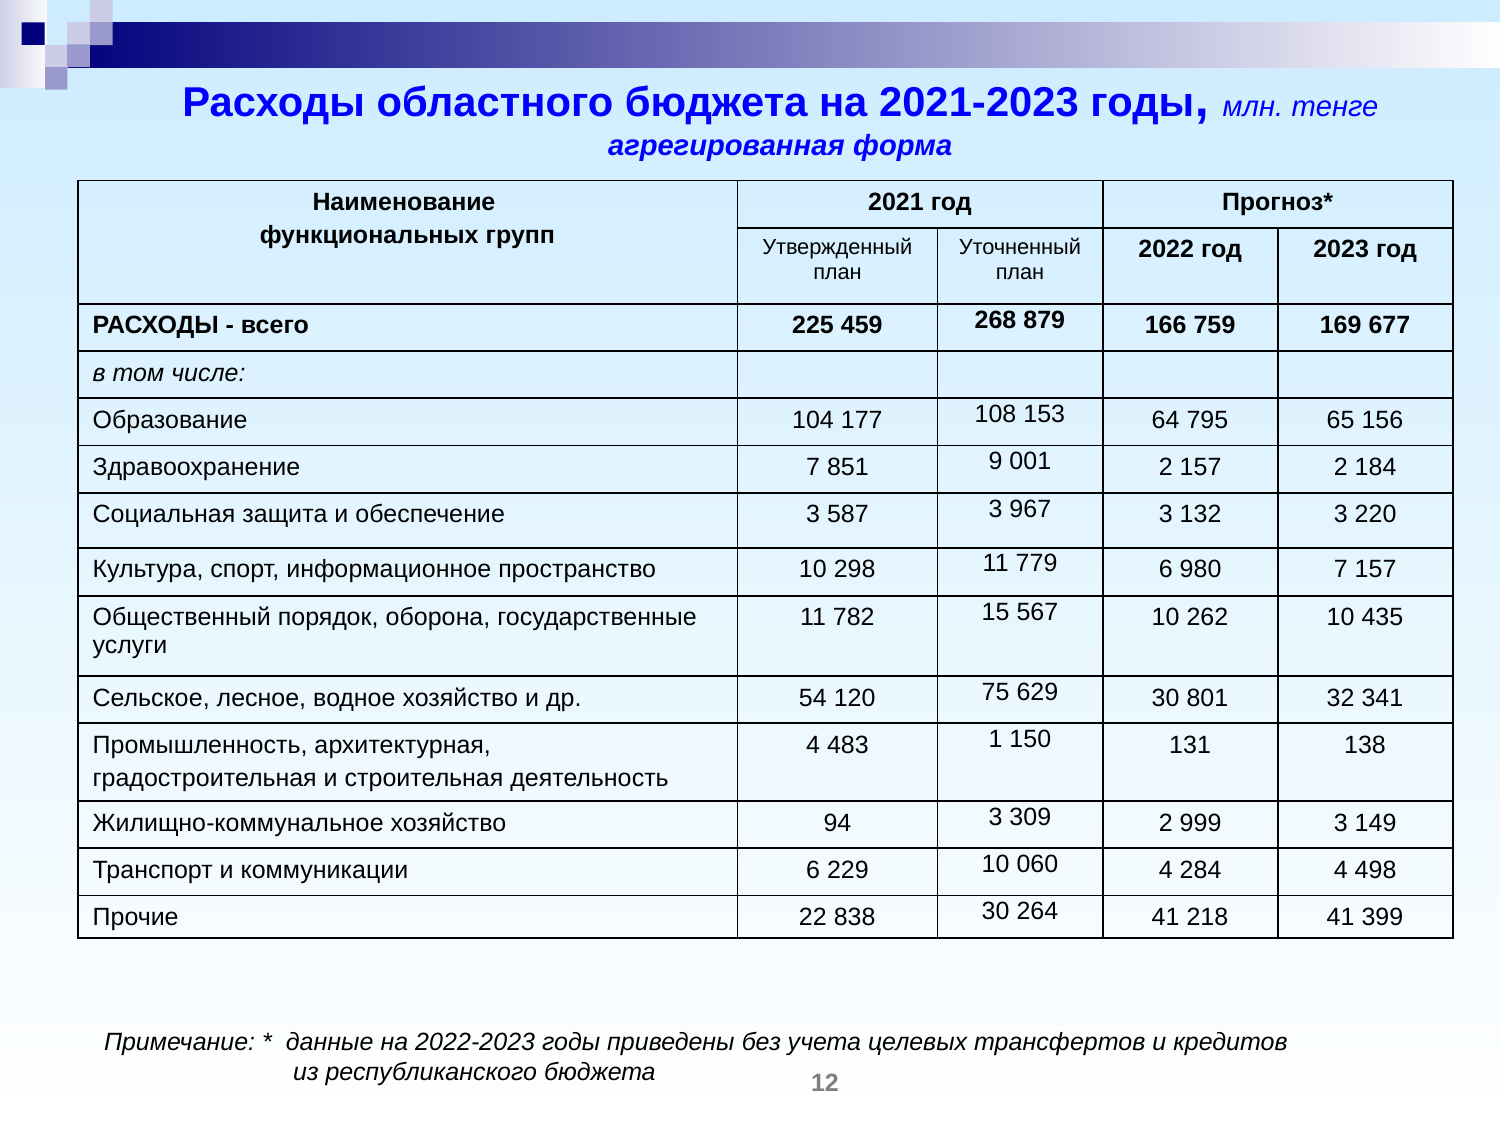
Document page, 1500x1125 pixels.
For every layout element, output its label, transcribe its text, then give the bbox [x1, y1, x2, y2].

table_cell 41 218 [1104, 896, 1277, 937]
table_cell [1279, 352, 1452, 397]
table_cell 7 851 [738, 446, 937, 492]
table_cell Общественный порядок, оборона, государственные услуги [79, 597, 737, 675]
table_cell 3 309 [938, 802, 1102, 847]
text_box Примечание: * данные на 2022-2023 годы приведены без учета целевых трансфертов и кредитов из республиканского бюджета [104, 1025, 1468, 1116]
table_cell 3 967 [938, 494, 1102, 547]
table_cell Жилищно-коммунальное хозяйство [79, 802, 737, 847]
table_cell 3 132 [1104, 494, 1277, 547]
table_cell 10 298 [738, 549, 937, 595]
table_cell 9 001 [938, 446, 1102, 492]
table_cell 30 264 [938, 896, 1102, 937]
table_cell Уточненный план [938, 229, 1102, 303]
table_cell Образование [79, 399, 737, 445]
table_cell 2 157 [1104, 446, 1277, 492]
table_cell 2 184 [1279, 446, 1452, 492]
table_cell Социальная защита и обеспечение [79, 494, 737, 547]
table_cell 2 999 [1104, 802, 1277, 847]
table_cell 75 629 [938, 677, 1102, 722]
table_cell 54 120 [738, 677, 937, 722]
table_cell 108 153 [938, 399, 1102, 445]
table_cell 131 [1104, 724, 1277, 800]
table_cell [1104, 352, 1277, 397]
table_cell Транспорт и коммуникации [79, 849, 737, 895]
table_cell Прочие [79, 896, 737, 937]
title Расходы областного бюджета на 2021-2023 годы, млн. тенге агрегированная форма [104, 99, 1457, 188]
table_header Прогноз* [1104, 181, 1452, 227]
table_cell 65 156 [1279, 399, 1452, 445]
table_cell 225 459 [738, 305, 937, 350]
table_cell 11 782 [738, 597, 937, 675]
table_cell 22 838 [738, 896, 937, 937]
table_cell 4 498 [1279, 849, 1452, 895]
table_cell 3 220 [1279, 494, 1452, 547]
table_cell 3 587 [738, 494, 937, 547]
table_cell 10 262 [1104, 597, 1277, 675]
table_cell 4 483 [738, 724, 937, 800]
table_cell 94 [738, 802, 937, 847]
table_cell 10 435 [1279, 597, 1452, 675]
table_cell в том числе: [79, 352, 737, 397]
table_cell Культура, спорт, информационное пространство [79, 549, 737, 595]
table_cell 166 759 [1104, 305, 1277, 350]
table_cell 10 060 [938, 849, 1102, 895]
table_cell 2022 год [1104, 229, 1277, 303]
table_cell 268 879 [938, 305, 1102, 350]
table_cell [738, 352, 937, 397]
table_cell 104 177 [738, 399, 937, 445]
table_cell 169 677 [1279, 305, 1452, 350]
table_cell 3 149 [1279, 802, 1452, 847]
table_cell Промышленность, архитектурная, градостроительная и строительная деятельность [79, 724, 737, 800]
table_cell 15 567 [938, 597, 1102, 675]
table_cell 32 341 [1279, 677, 1452, 722]
table_cell Утвержденный план [738, 229, 937, 303]
table_cell 7 157 [1279, 549, 1452, 595]
table_cell 6 980 [1104, 549, 1277, 595]
table_cell Здравоохранение [79, 446, 737, 492]
table_header Наименование функциональных групп [79, 181, 737, 303]
table_header 2021 год [738, 181, 1102, 227]
table_cell 64 795 [1104, 399, 1277, 445]
table_cell [938, 352, 1102, 397]
table_cell 138 [1279, 724, 1452, 800]
table_cell 2023 год [1279, 229, 1452, 303]
table_cell Сельское, лесное, водное хозяйство и др. [79, 677, 737, 722]
table_cell 41 399 [1279, 896, 1452, 937]
table_cell 1 150 [938, 724, 1102, 800]
table_cell РАСХОДЫ - всего [79, 305, 737, 350]
table_cell 11 779 [938, 549, 1102, 595]
table_cell 30 801 [1104, 677, 1277, 722]
table_cell 4 284 [1104, 849, 1277, 895]
table_cell 6 229 [738, 849, 937, 895]
